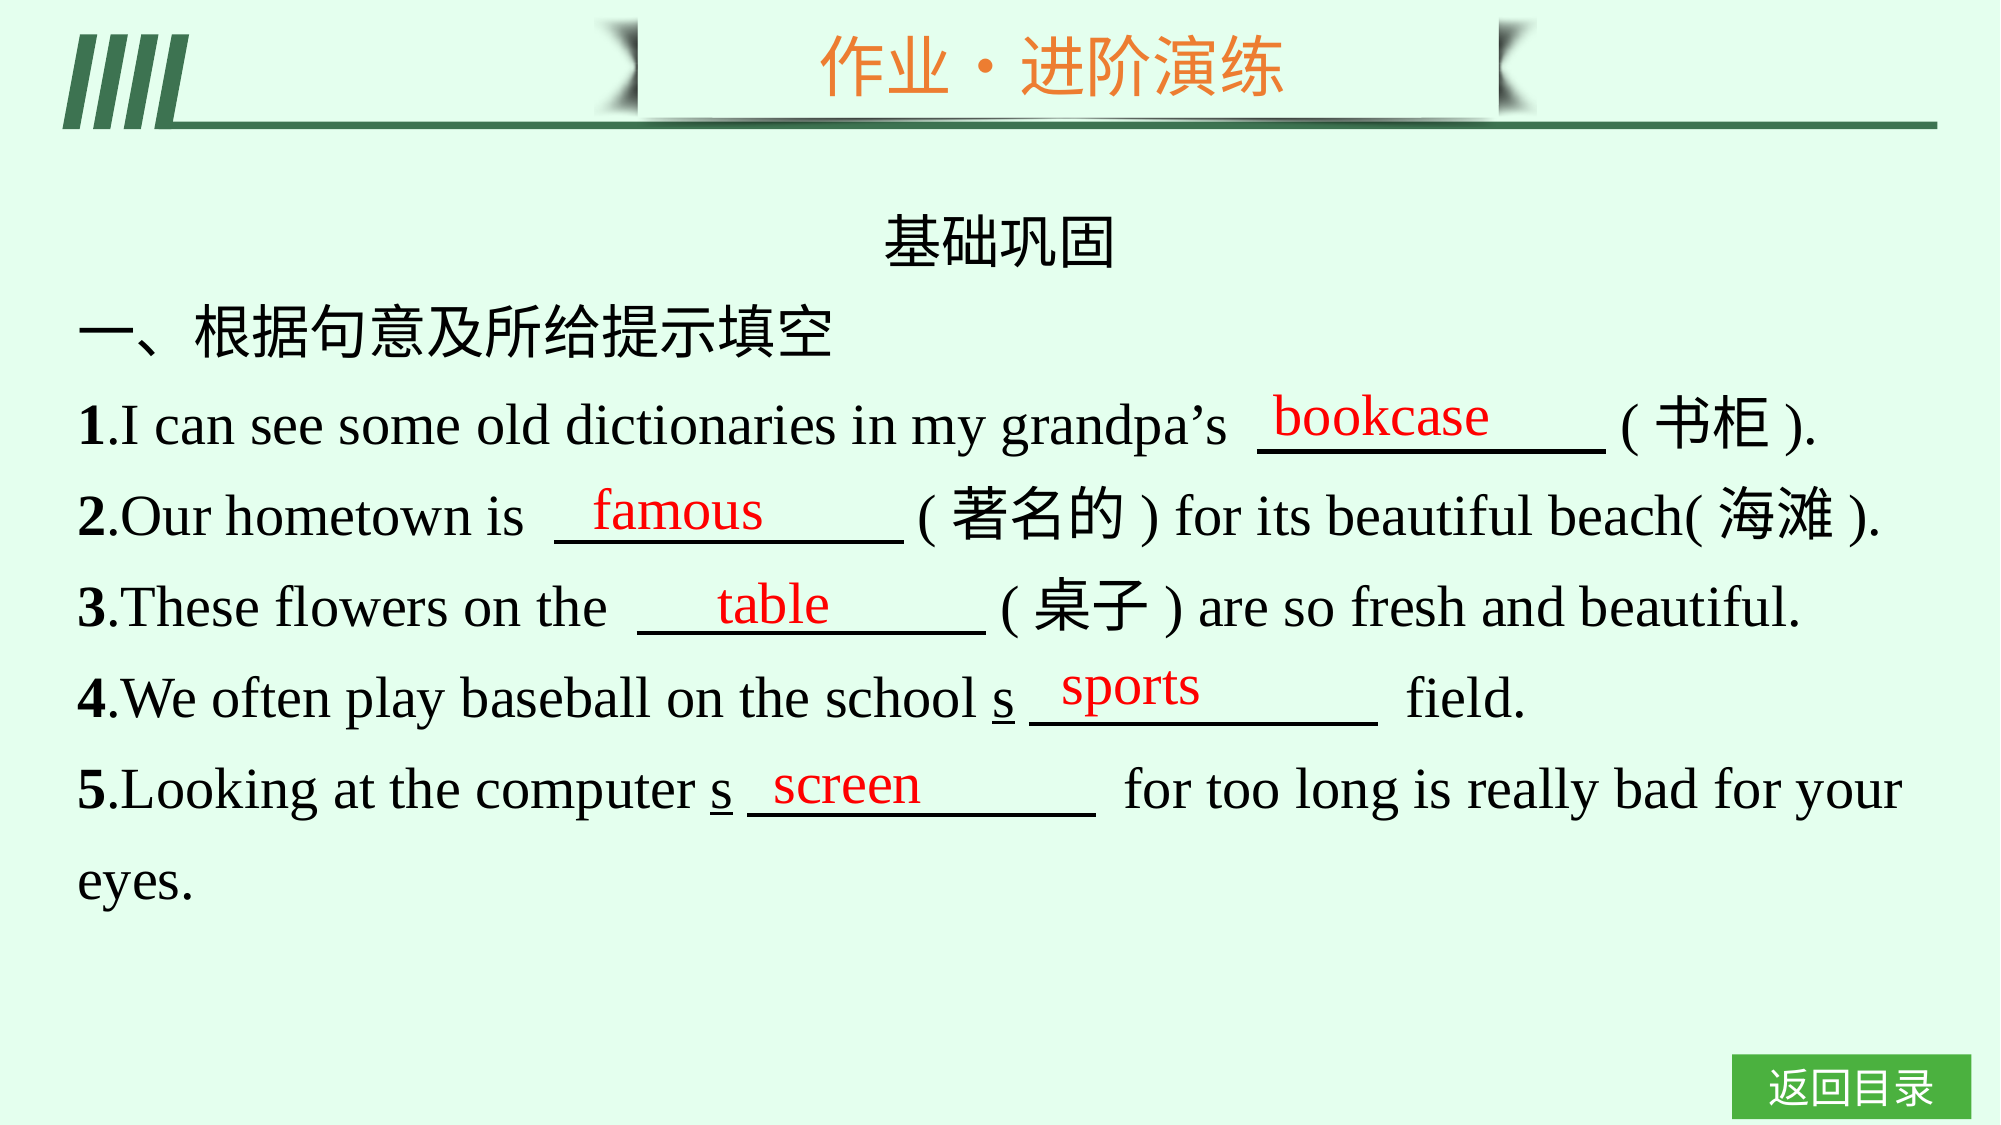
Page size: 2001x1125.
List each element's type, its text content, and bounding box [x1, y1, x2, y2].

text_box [62, 34, 1938, 130]
text_box bookcase [1258, 355, 1578, 454]
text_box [594, 16, 1537, 127]
text_box sports [1046, 625, 1289, 724]
text_box table [702, 544, 846, 643]
text_box famous [577, 450, 779, 549]
text_box 基础巩固 一、根据句意及所给提示填空 1.I can see some old dictionaries in my grandpa’s (书柜). 2.Our hometown is (著名的) for its beautiful beach(海滩). 3.These flowers on the (桌子) are so fresh and beautiful. 4.We often play baseball on the school s field. 5.Looking at the computer s for too long is really bad for your eyes. [62, 176, 1938, 919]
text_box screen [758, 723, 937, 823]
